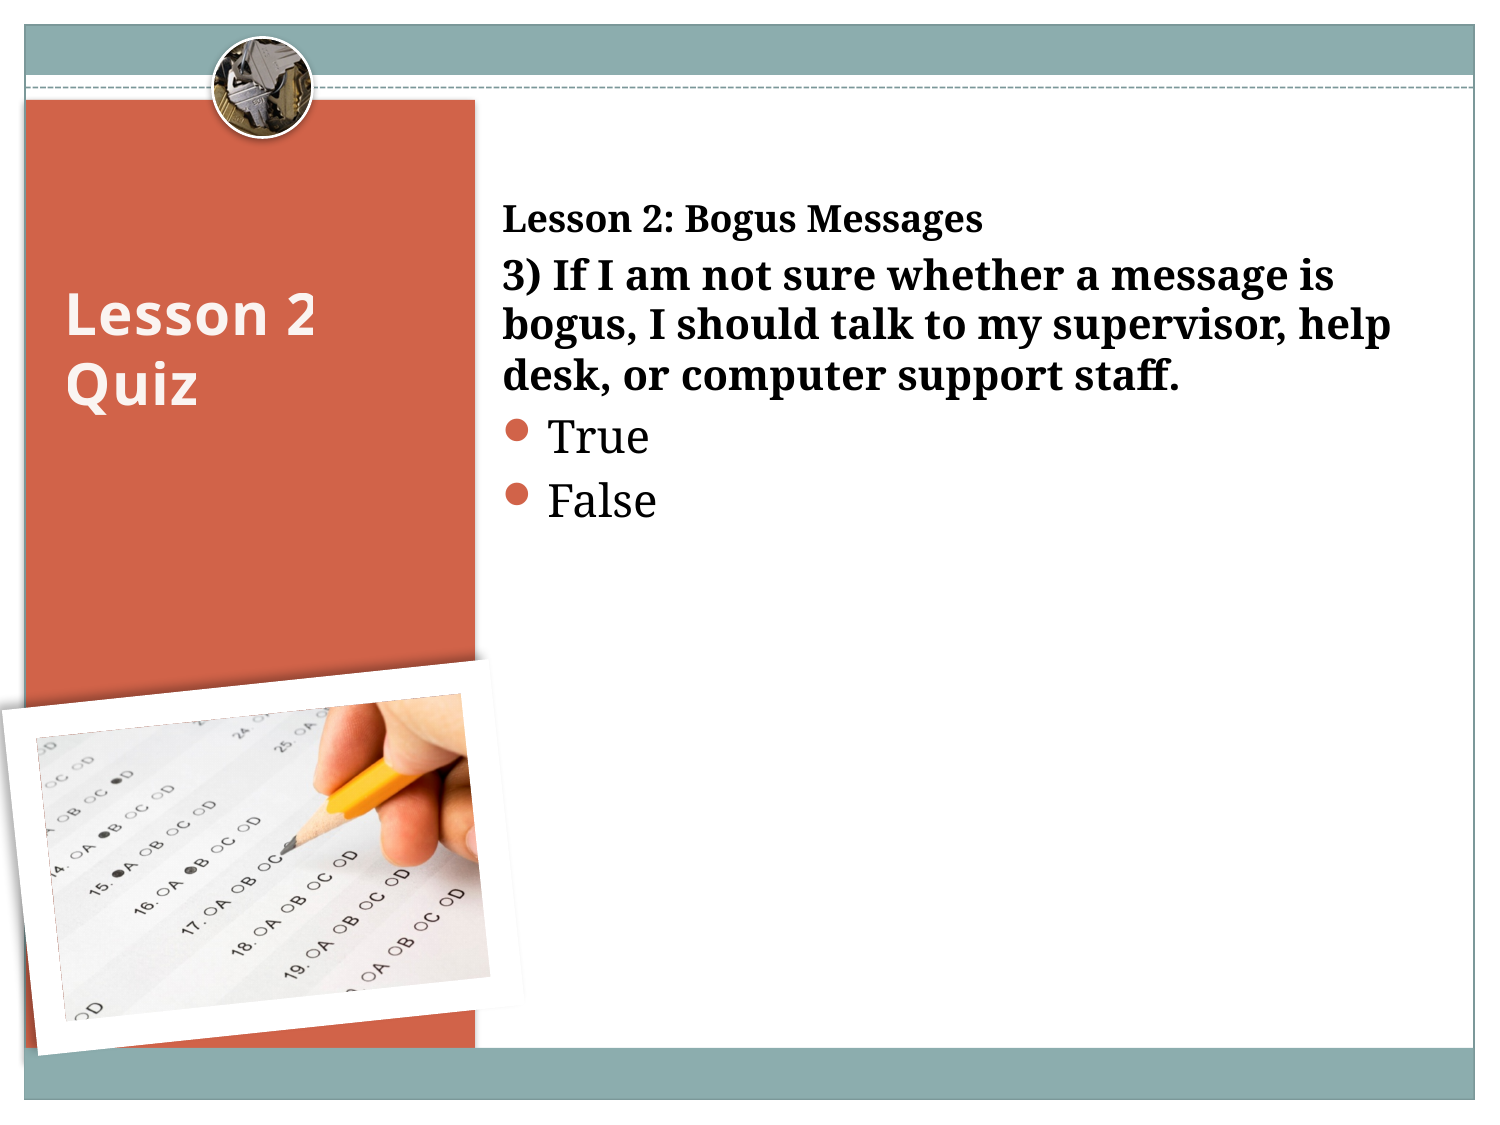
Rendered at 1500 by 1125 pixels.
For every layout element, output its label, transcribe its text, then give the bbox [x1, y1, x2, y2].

title Lesson 2 Quiz [50, 174, 463, 425]
list Lesson 2: Bogus Messages 3) If I am not sure whether a message is bogus, I should talk to my supervisor, help desk, or computer support staff. True False [487, 112, 1438, 1000]
picture [214, 39, 311, 136]
picture [37, 694, 490, 1021]
